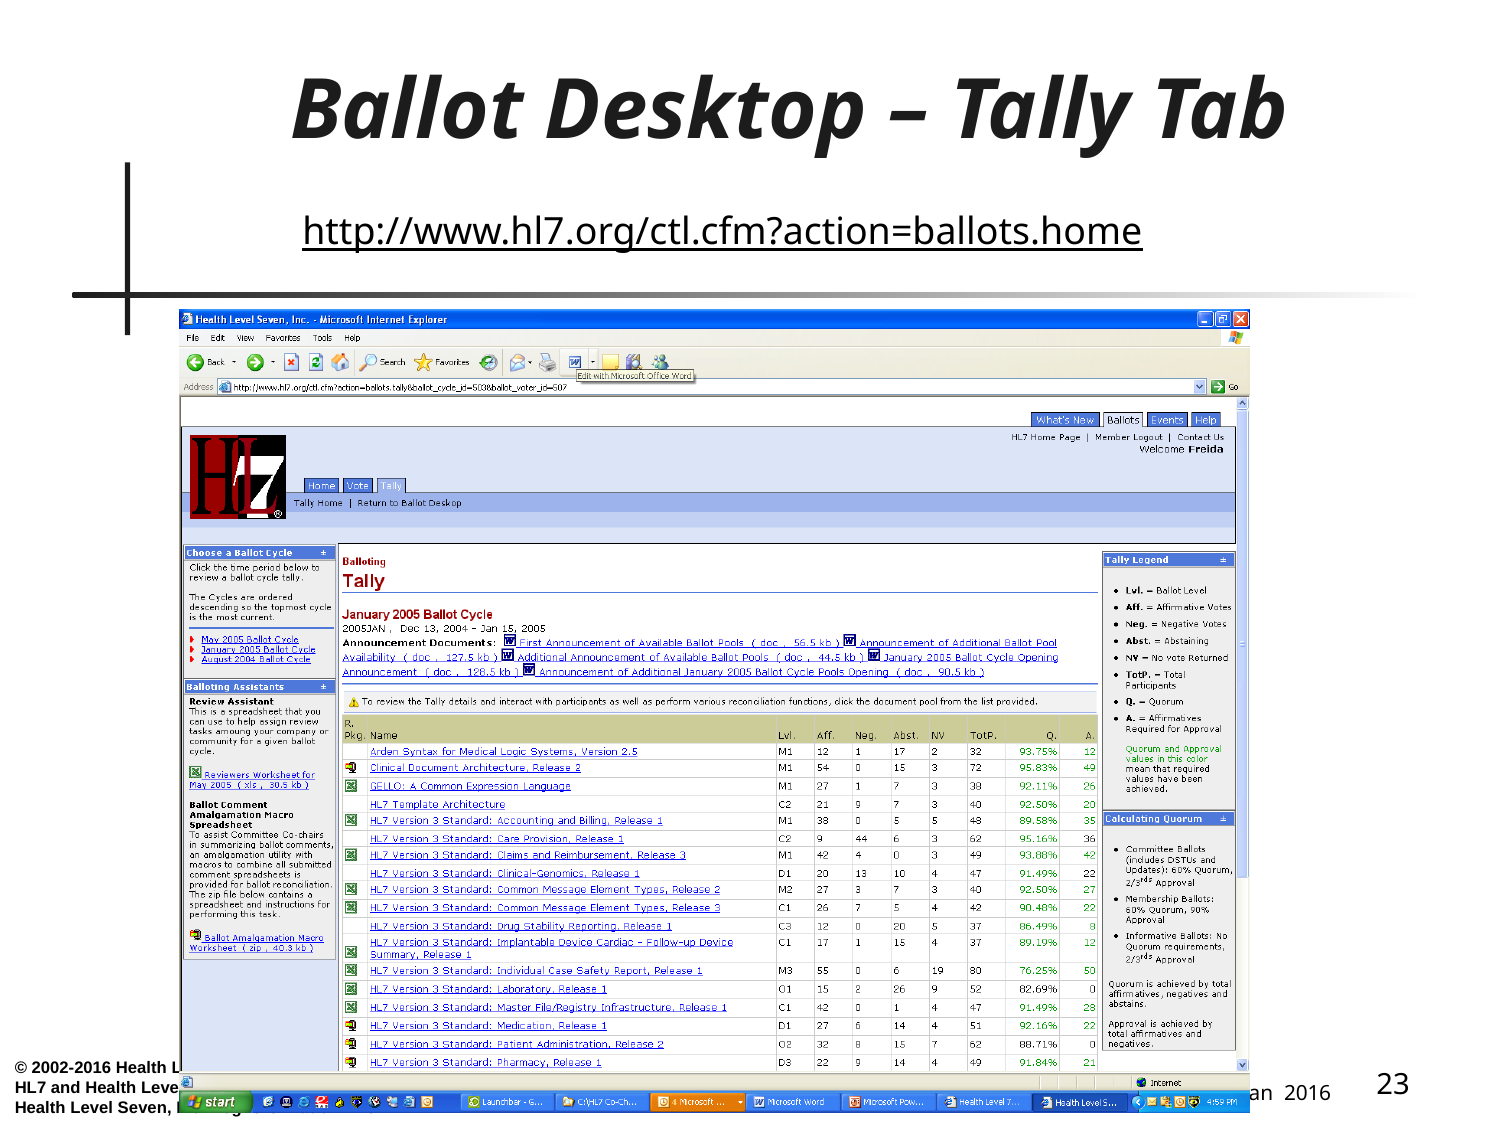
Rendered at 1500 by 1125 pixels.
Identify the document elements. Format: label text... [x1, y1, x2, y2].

slide_number 23 [1254, 1037, 1426, 1113]
text_box http://www.hl7.org/ctl.cfm?action=ballots.home [287, 199, 1463, 266]
title Ballot Desktop – Tally Tab [274, 37, 1468, 163]
picture [179, 309, 1251, 1113]
